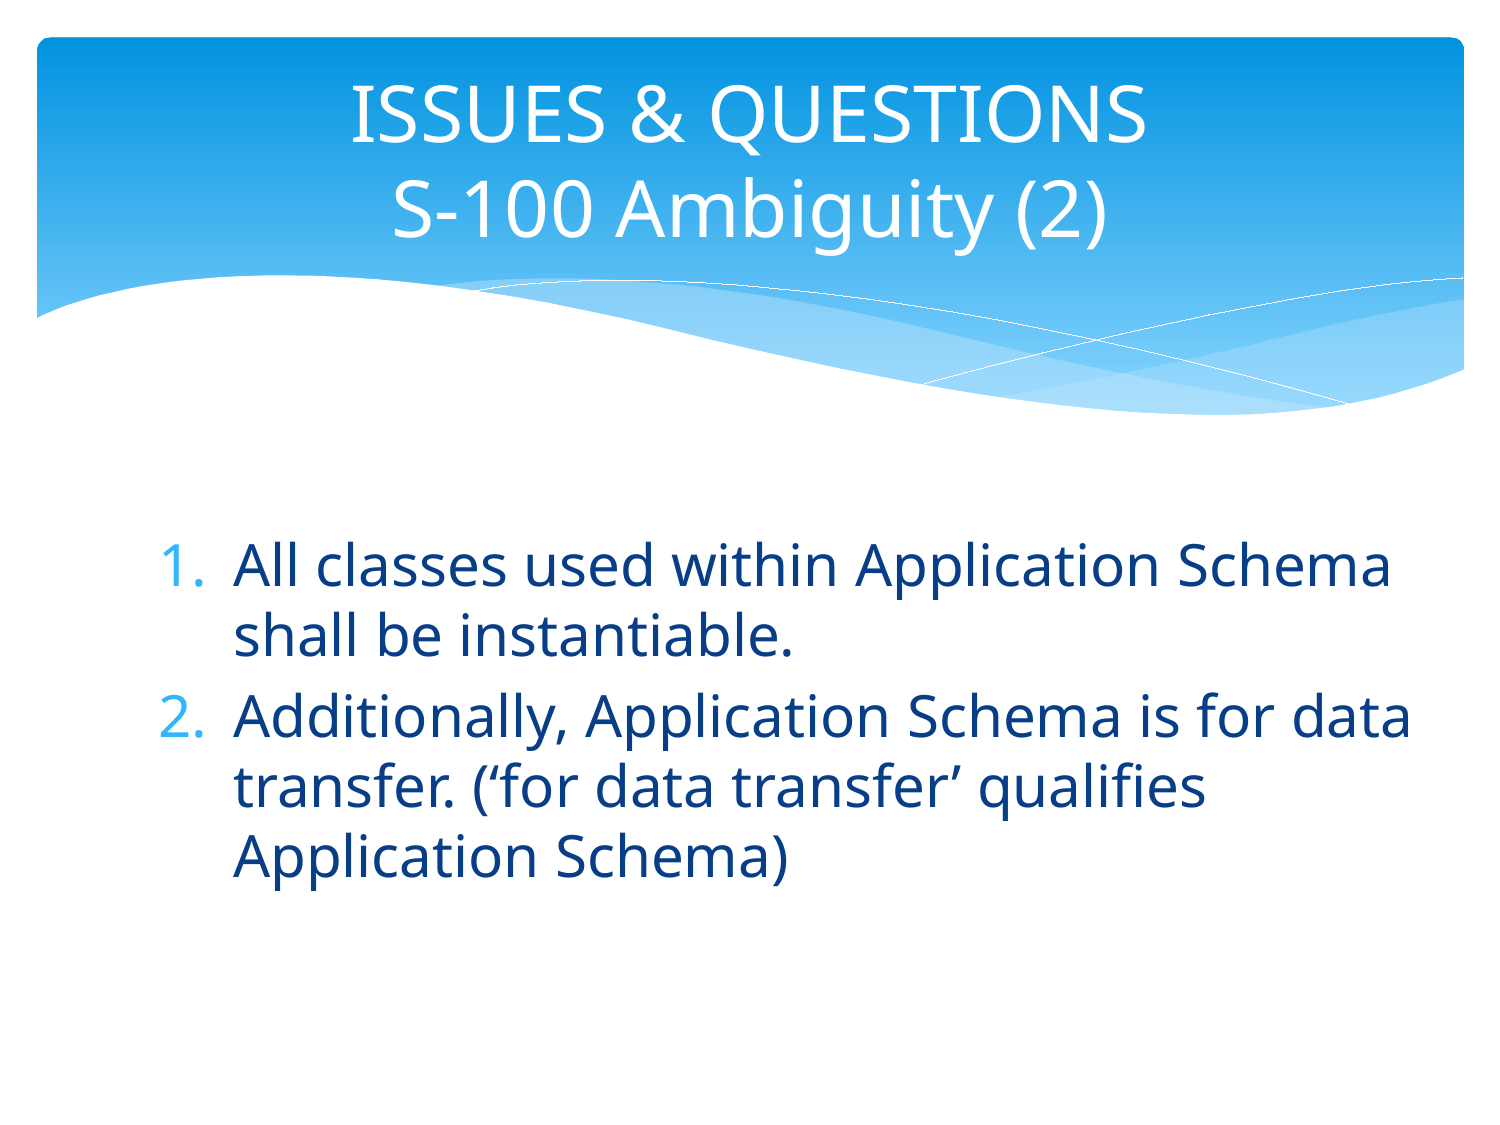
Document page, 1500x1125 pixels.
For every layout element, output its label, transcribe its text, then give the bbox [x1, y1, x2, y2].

title ISSUES & QUESTIONS S-100 Ambiguity (2) [75, 55, 1425, 261]
list All classes used within Application Schema shall be instantiable. Additionally, Application Schema is for data transfer. (‘for data transfer’ qualifies Application Schema) [143, 438, 1430, 1005]
